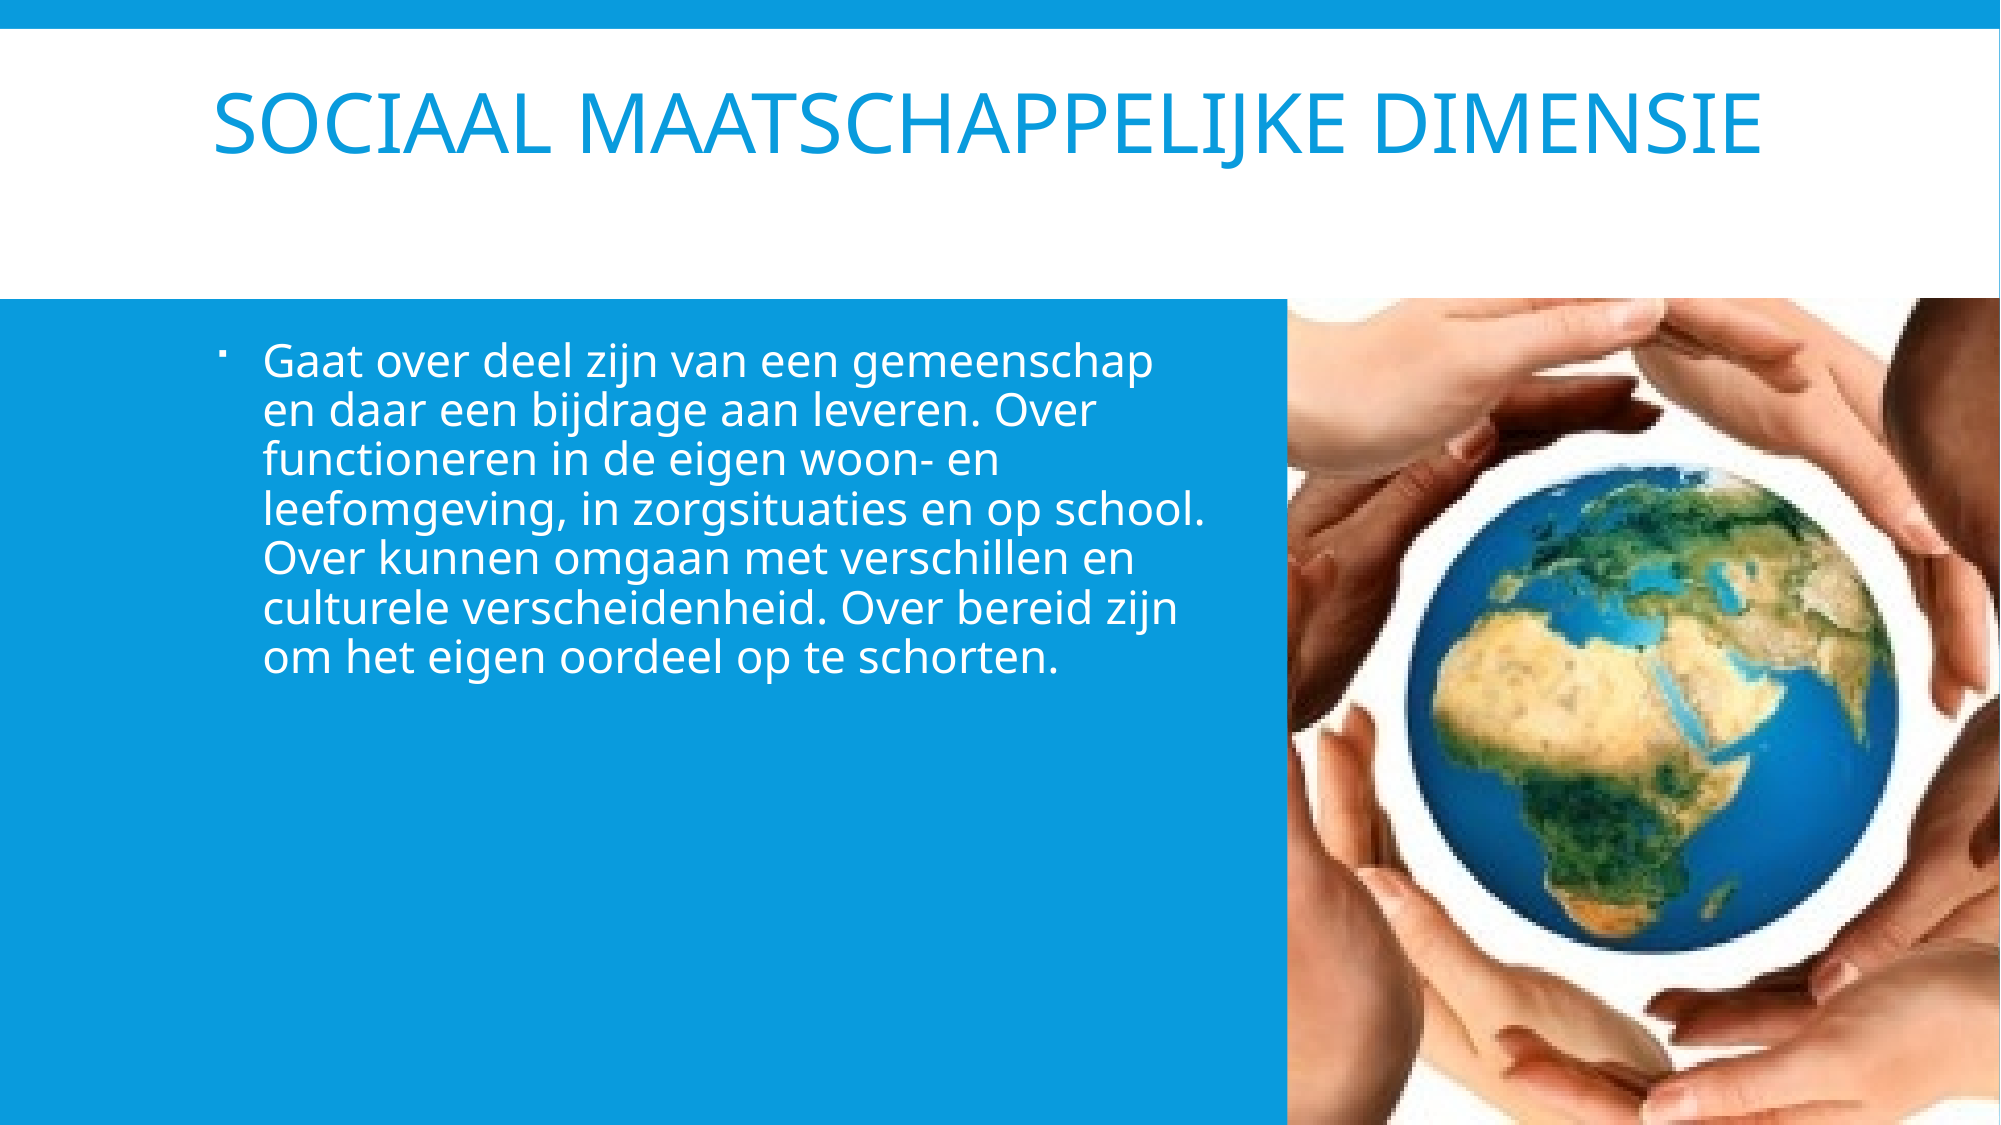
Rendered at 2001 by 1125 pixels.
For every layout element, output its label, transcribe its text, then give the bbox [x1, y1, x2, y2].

picture [1288, 298, 2000, 1125]
list Gaat over deel zijn van een gemeenschap en daar een bijdrage aan leveren. Over functioneren in de eigen woon- en leefomgeving, in zorgsituaties en op school. Over kunnen omgaan met verschillen en culturele verscheidenheid. Over bereid zijn om het eigen oordeel op te schorten. [197, 329, 1225, 1020]
title Sociaal maatschappelijke dimensie [197, 46, 1803, 295]
